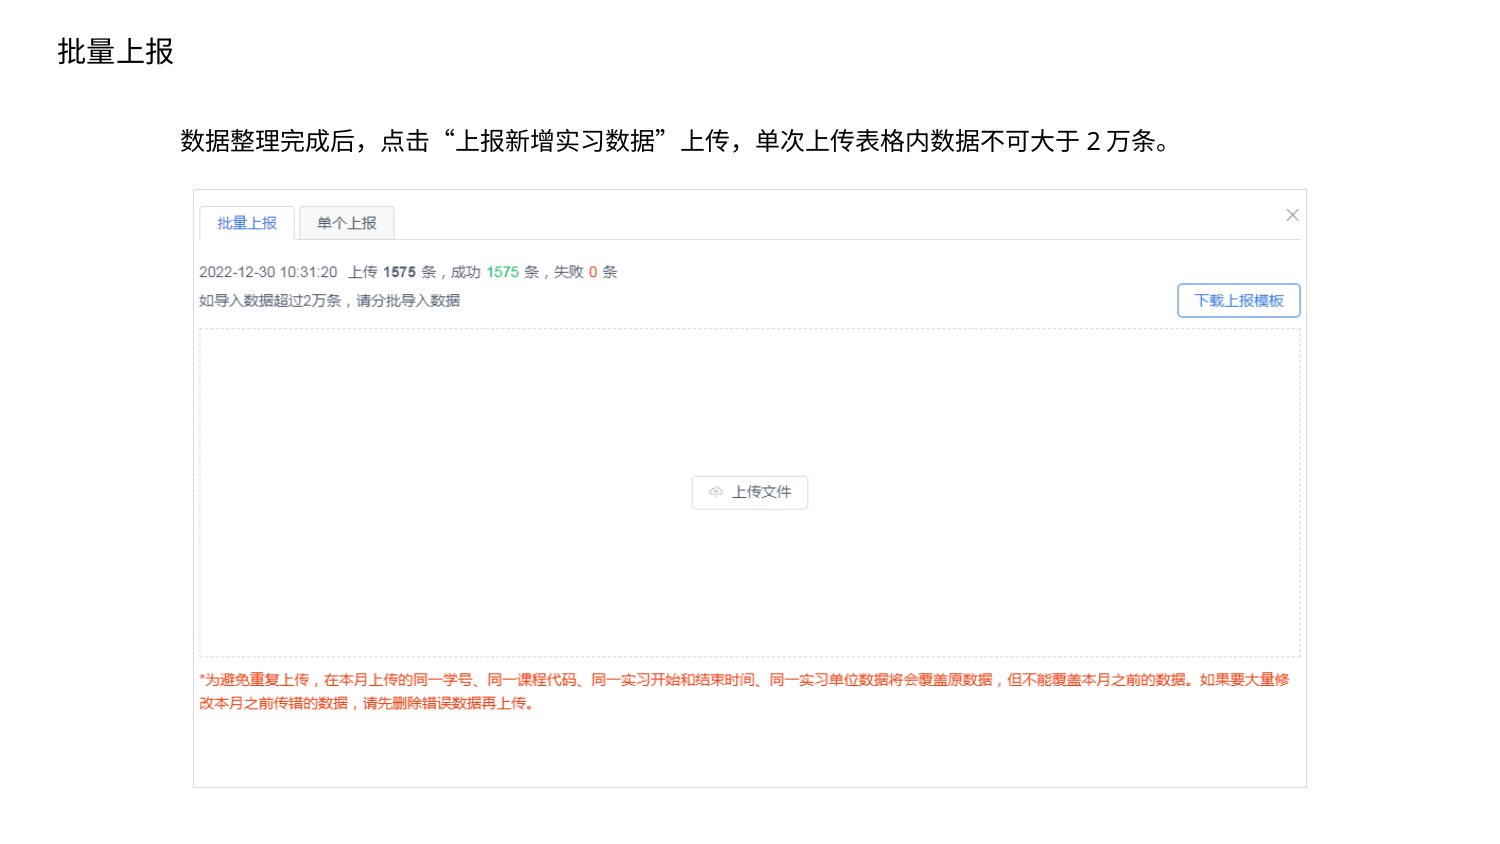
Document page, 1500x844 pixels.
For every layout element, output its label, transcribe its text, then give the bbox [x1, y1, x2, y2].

title 批量上报 [42, 11, 939, 77]
text_box 数据整理完成后，点击“上报新增实习数据”上传，单次上传表格内数据不可大于2万条。 [166, 102, 1360, 163]
picture [193, 189, 1307, 788]
